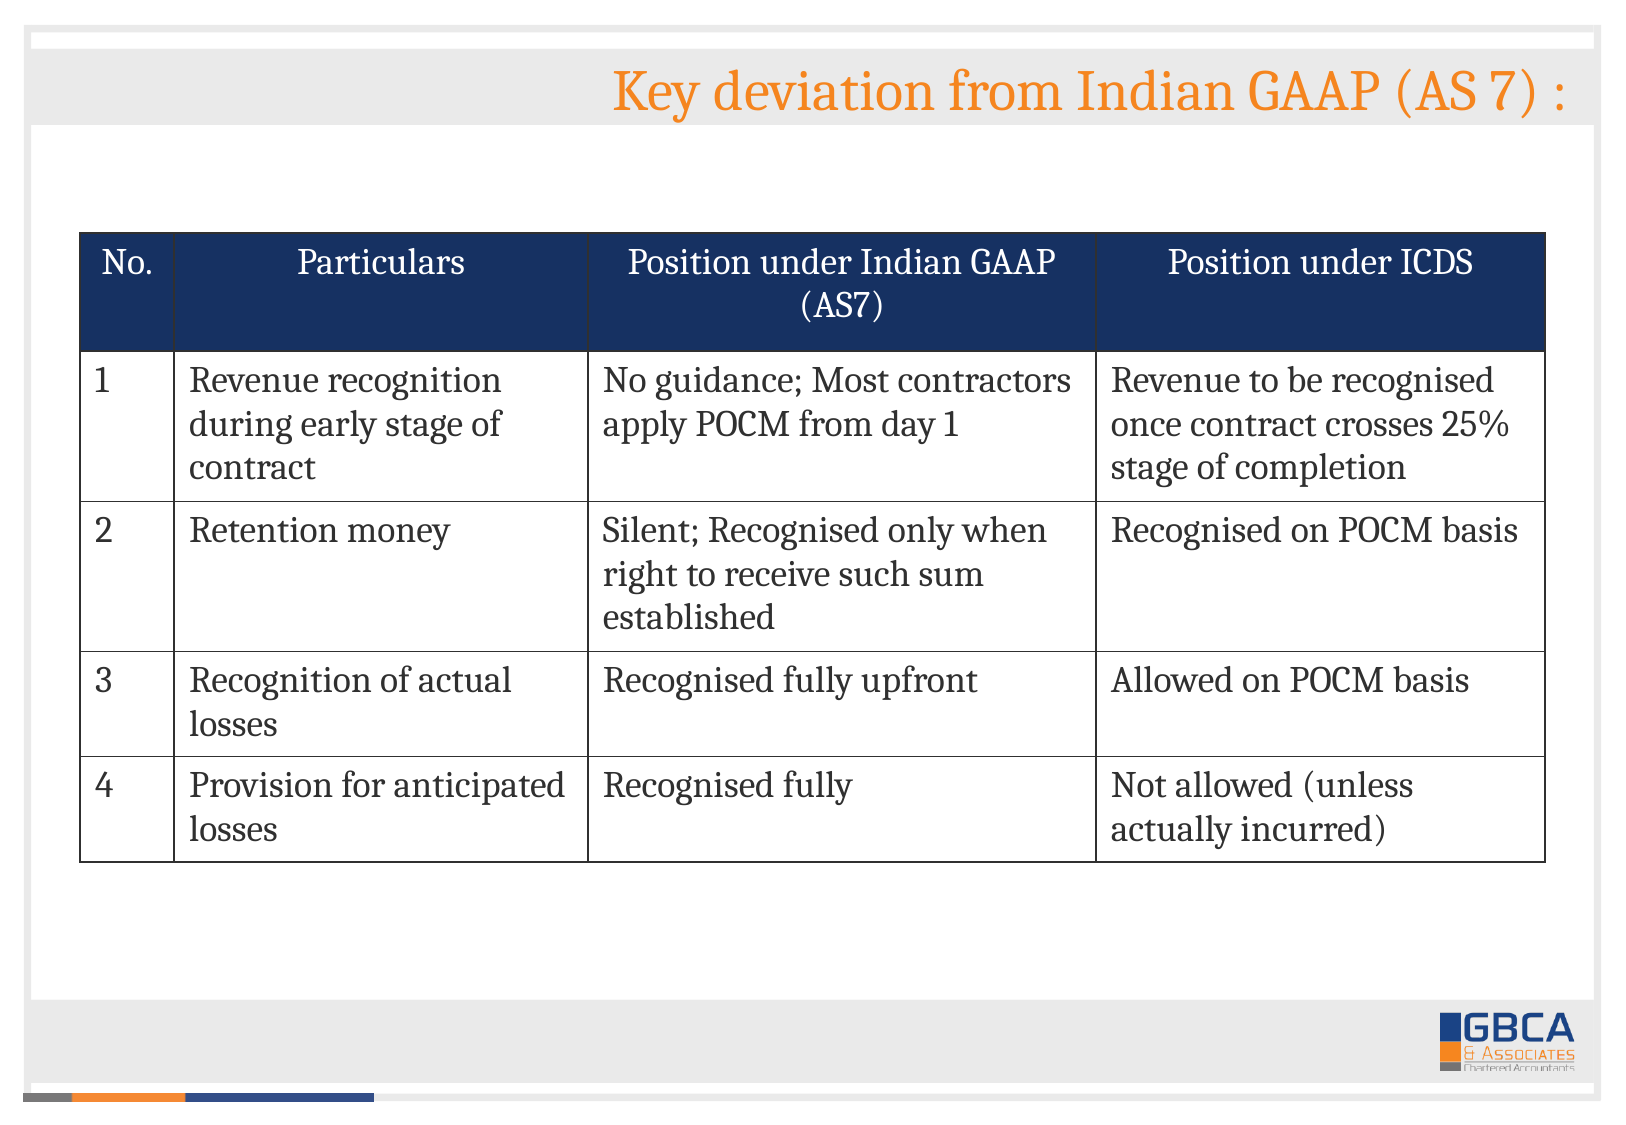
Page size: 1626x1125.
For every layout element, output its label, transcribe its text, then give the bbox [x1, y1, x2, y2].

table_cell Revenue recognition during early stage of contract [175, 352, 587, 501]
table_header Particulars [175, 234, 587, 350]
table_cell Recognised fully upfront [589, 652, 1095, 756]
table_cell Allowed on POCM basis [1097, 652, 1544, 756]
table_header No. [81, 234, 173, 350]
table_cell 4 [81, 757, 173, 861]
table_cell Not allowed (unless actually incurred) [1097, 757, 1544, 861]
table_cell No guidance; Most contractors apply POCM from day 1 [589, 352, 1095, 501]
text_box [50, 131, 1219, 776]
table_cell Recognised fully [589, 757, 1095, 861]
table_cell 1 [81, 352, 173, 501]
table_header Position under Indian GAAP (AS7) [589, 234, 1095, 350]
table_cell 3 [81, 652, 173, 756]
text_box Key deviation from Indian GAAP (AS 7) : [23, 47, 1597, 127]
table_cell Retention money [175, 502, 587, 651]
table_header Position under ICDS [1097, 234, 1544, 350]
picture [23, 1093, 375, 1102]
table_cell Revenue to be recognised once contract crosses 25% stage of completion [1097, 352, 1544, 501]
table_cell 2 [81, 502, 173, 651]
table_cell Recognised on POCM basis [1097, 502, 1544, 651]
picture [1439, 1012, 1575, 1071]
table_cell Silent; Recognised only when right to receive such sum established [589, 502, 1095, 651]
text_box [29, 998, 1596, 1085]
table_cell Provision for anticipated losses [175, 757, 587, 861]
table_cell Recognition of actual losses [175, 652, 587, 756]
